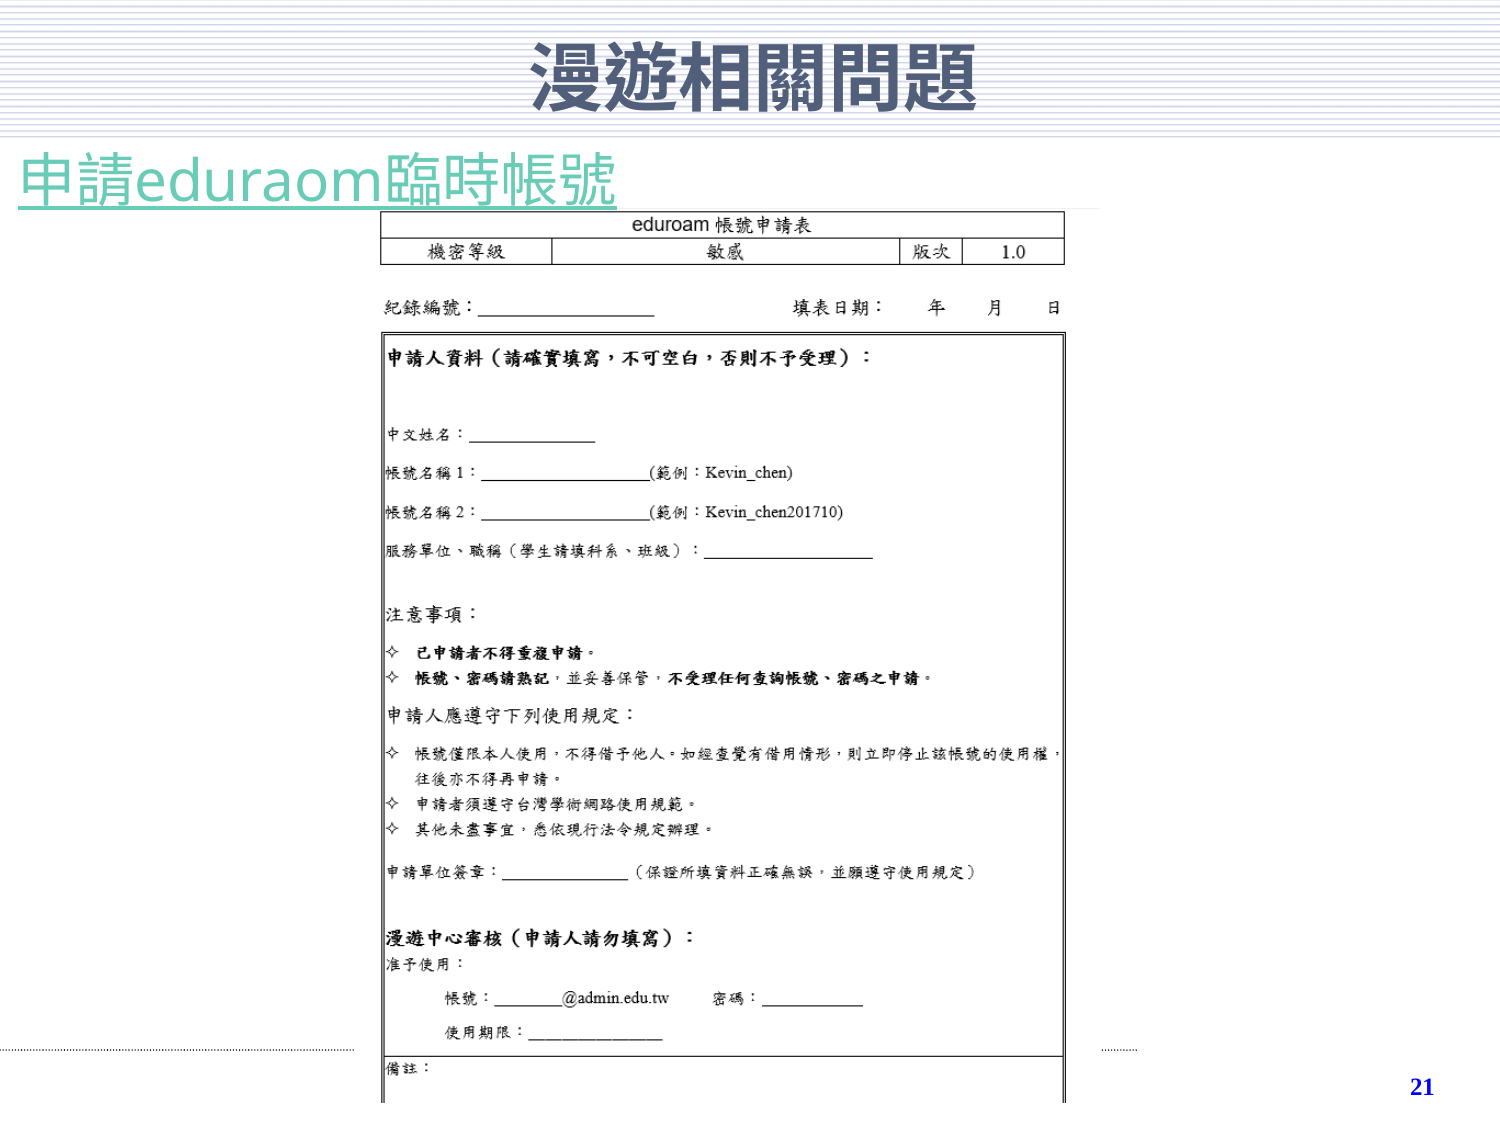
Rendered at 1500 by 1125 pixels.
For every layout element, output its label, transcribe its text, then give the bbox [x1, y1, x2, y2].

slide_number 20 [1104, 1062, 1451, 1103]
picture [355, 208, 1101, 1104]
title 漫遊相關問題 [74, 37, 1433, 114]
text_box 申請eduraom臨時帳號 [3, 135, 633, 235]
